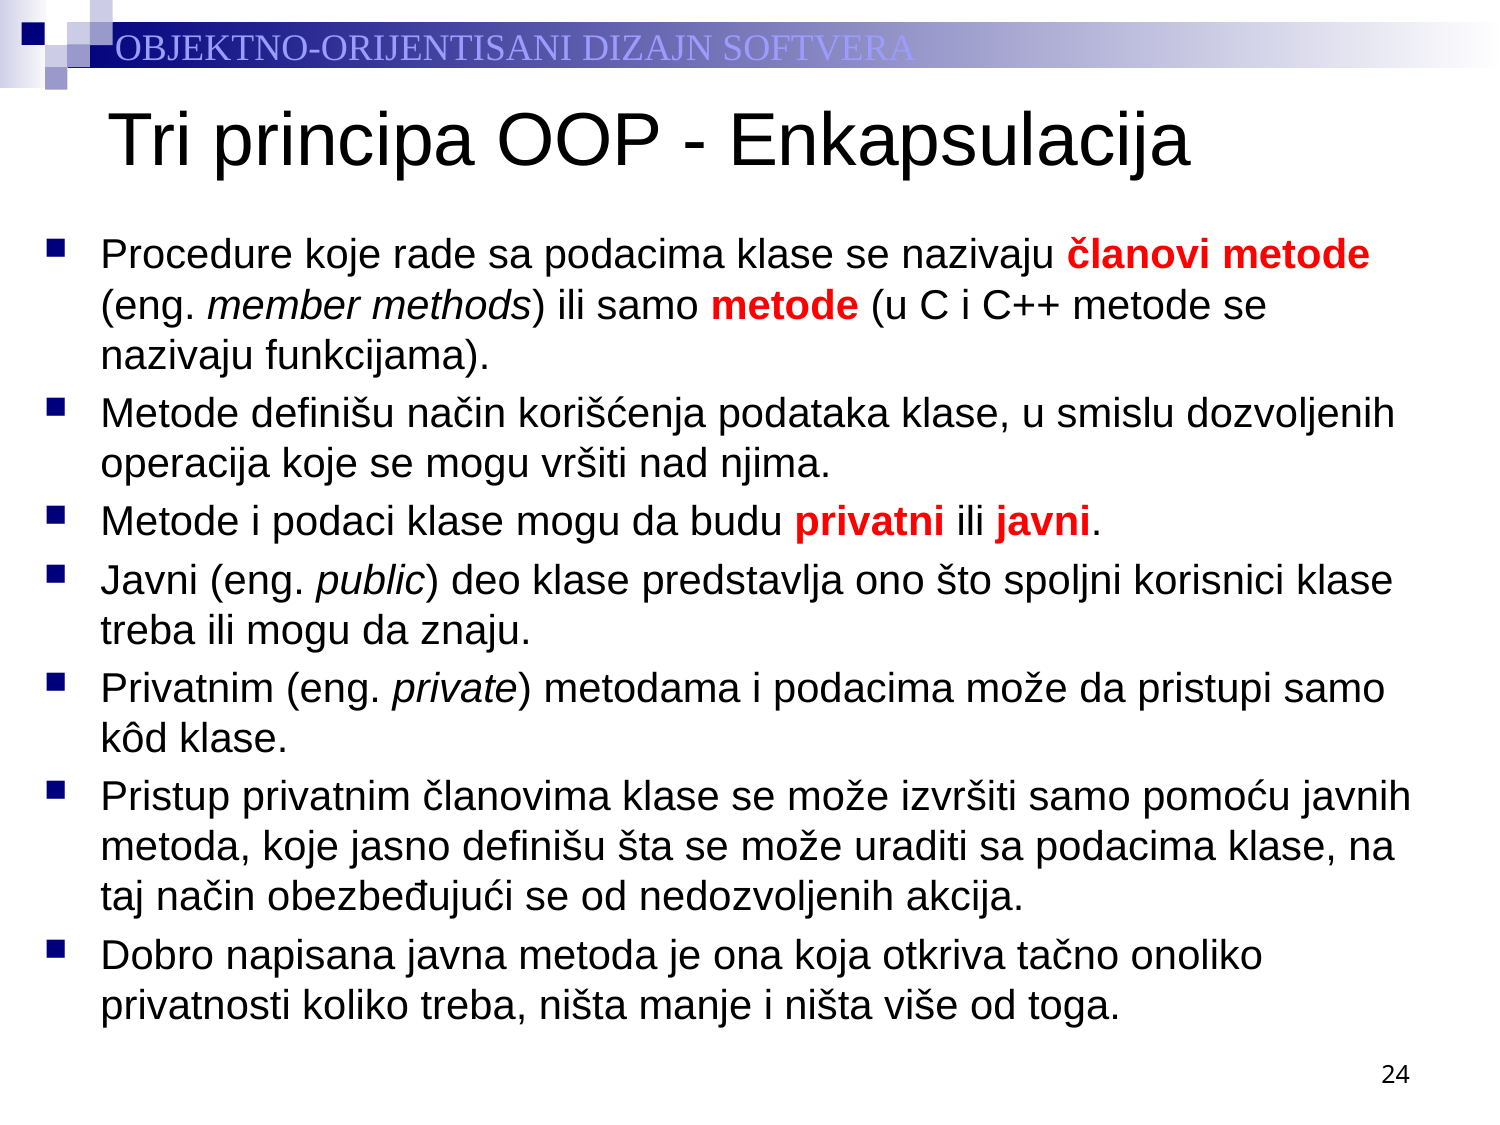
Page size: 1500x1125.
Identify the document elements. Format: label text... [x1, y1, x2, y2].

title Tri principa OOP - Enkapsulacija [92, 75, 1294, 197]
slide_number 24 [1074, 1024, 1426, 1101]
text_box Procedure koje rade sa podacima klase se nazivaju članovi metode (eng. member methods) ili samo metode (u C i C++ metode se nazivaju funkcijama). Metode definišu način korišćenja podataka klase, u smislu dozvoljenih operacija koje se mogu vršiti nad njima. Metode i podaci klase mogu da budu privatni ili javni. Javni (eng. public) deo klase predstavlja ono što spoljni korisnici klase treba ili mogu da znaju. Privatnim (eng. private) metodama i podacima može da pristupi samo kôd klase. Pristup privatnim članovima klase se može izvršiti samo pomoću javnih metoda, koje jasno definišu šta se može uraditi sa podacima klase, na taj način obezbeđujući se od nedozvoljenih akcija. Dobro napisana javna metoda je ona koja otkriva tačno onoliko privatnosti koliko treba, ništa manje i ništa više od toga. [29, 219, 1436, 1071]
